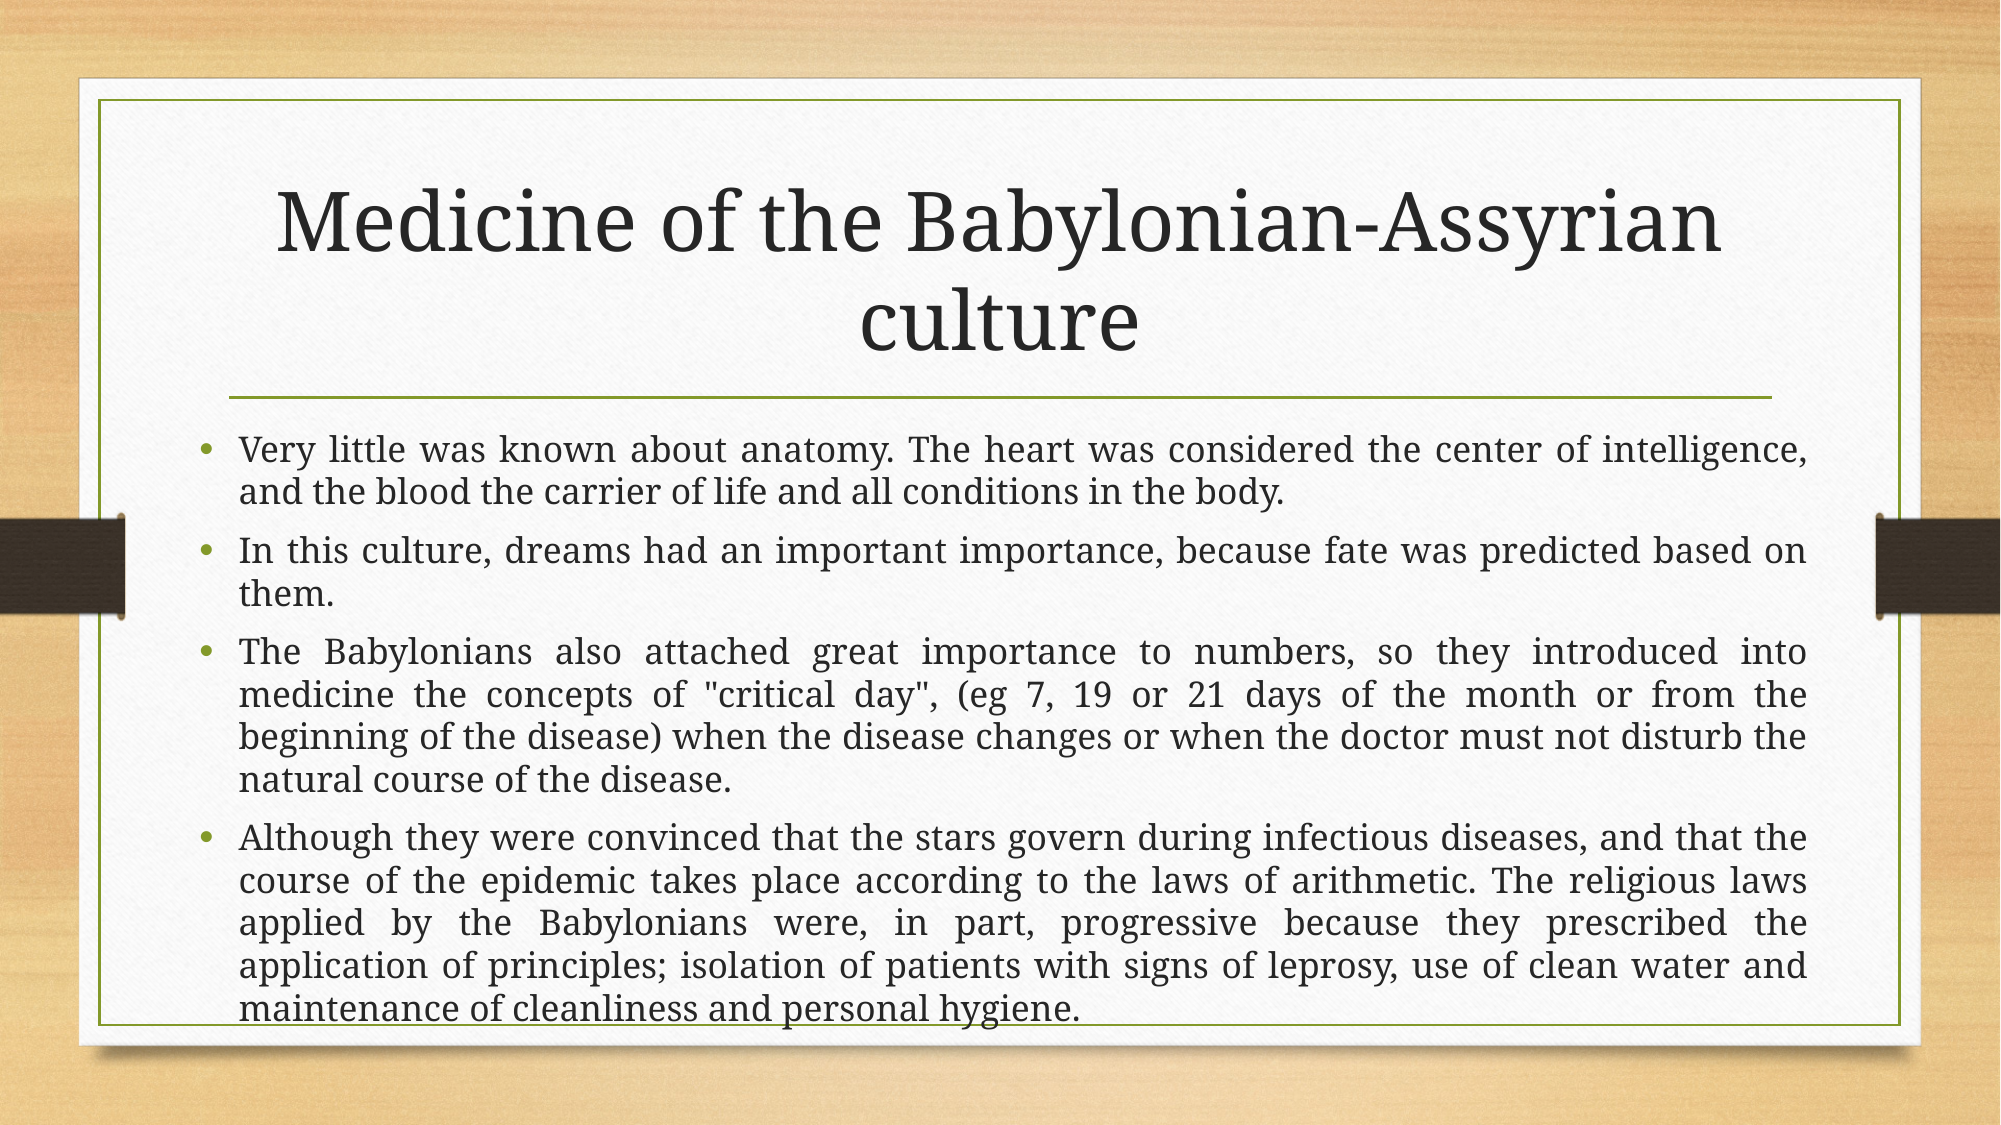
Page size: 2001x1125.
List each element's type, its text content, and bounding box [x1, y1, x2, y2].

title Medicine of the Babylonian-Assyrian culture [212, 161, 1788, 375]
picture [0, 0, 2001, 1125]
list Very little was known about anatomy. The heart was considered the center of intelligence, and the blood the carrier of life and all conditions in the body. In this culture, dreams had an important importance, because fate was predicted based on them. The Babylonians also attached great importance to numbers, so they introduced into medicine the concepts of "critical day", (eg 7, 19 or 21 days of the month or from the beginning of the disease) when the disease changes or when the doctor must not disturb the natural course of the disease. Although they were convinced that the stars govern during infectious diseases, and that the course of the epidemic takes place according to the laws of arithmetic. The religious laws applied by the Babylonians were, in part, progressive because they prescribed the application of principles; isolation of patients with signs of leprosy, use of clean water and maintenance of cleanliness and personal hygiene. [184, 419, 1824, 1038]
